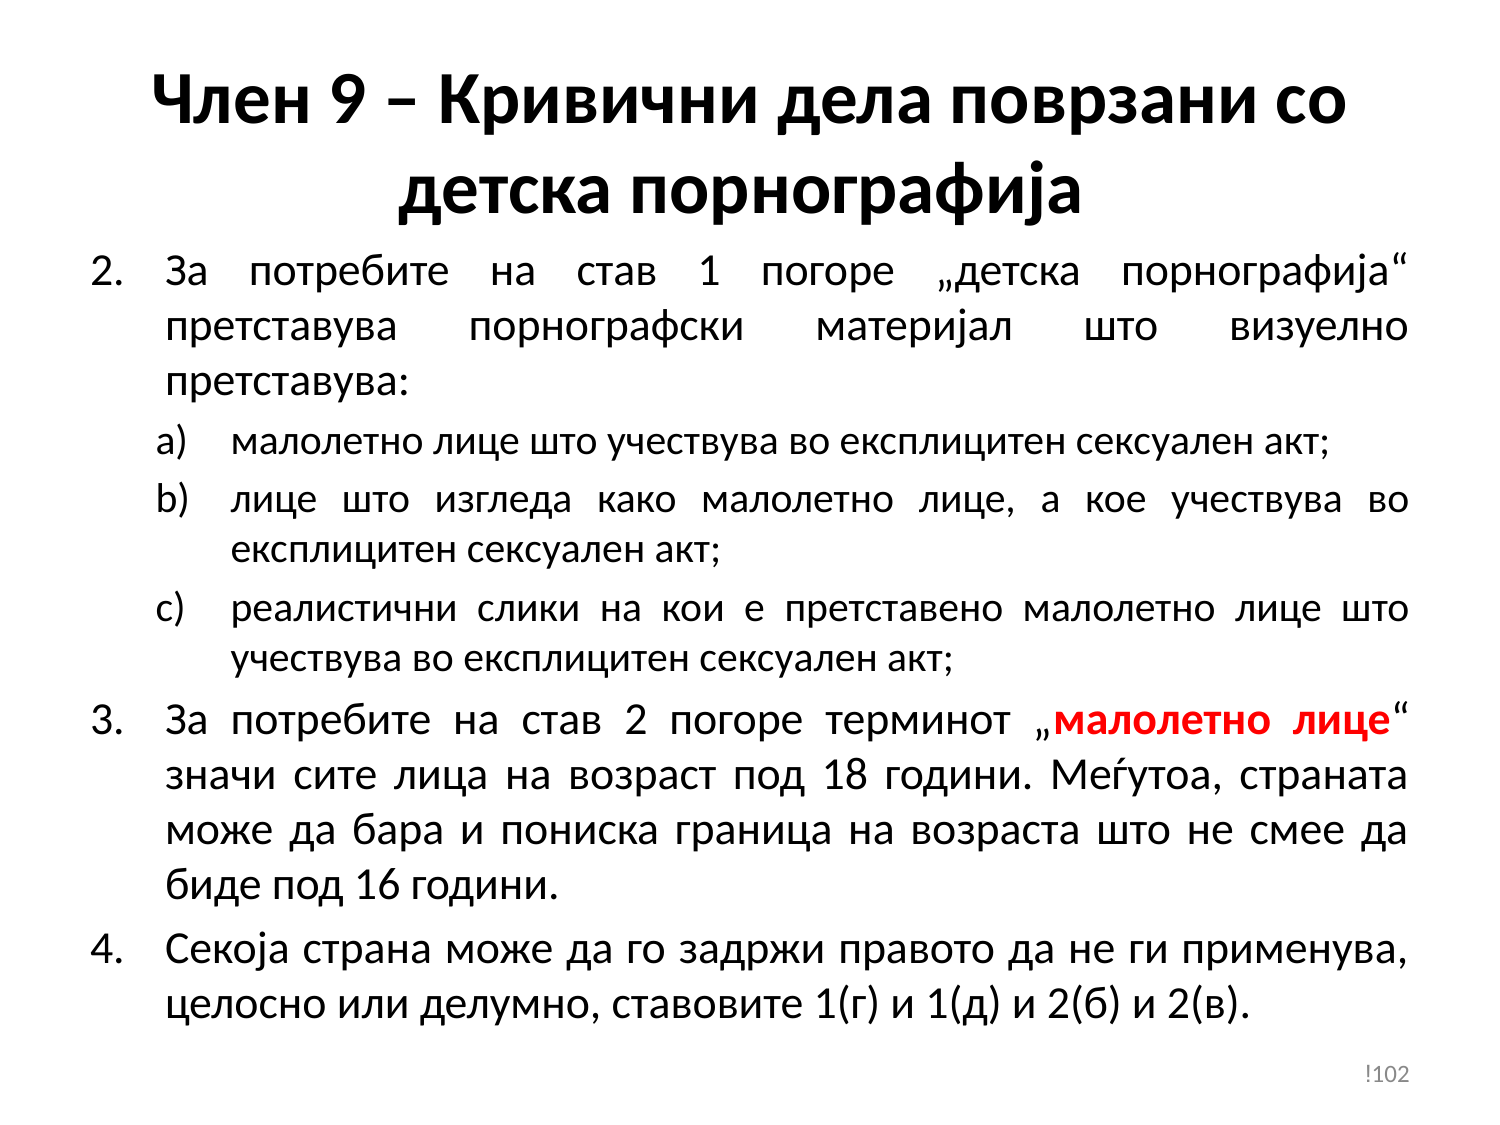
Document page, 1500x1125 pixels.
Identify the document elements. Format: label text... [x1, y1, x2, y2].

slide_number !102 [1074, 1042, 1425, 1103]
title Член 9 – Кривични дела поврзани со детска порнографија [75, 45, 1425, 231]
list За потребите на став 1 погоре „детска порнографија“ претставува порнографски материјал што визуелно претставува: малолетно лице што учествува во експлицитен сексуален акт; лице што изгледа како малолетно лице, а кое учествува во експлицитен сексуален акт; реалистични слики на кои е претставено малолетно лице што учествува во експлицитен сексуален акт; За потребите на став 2 погоре терминот „малолетно лице“ значи сите лица на возраст под 18 години. Меѓутоа, страната може да бара и пониска граница на возраста што не смее да биде под 16 години. Секоја страна може да го задржи правото да не ги применува, целосно или делумно, ставовите 1(г) и 1(д) и 2(б) и 2(в). [75, 231, 1425, 975]
